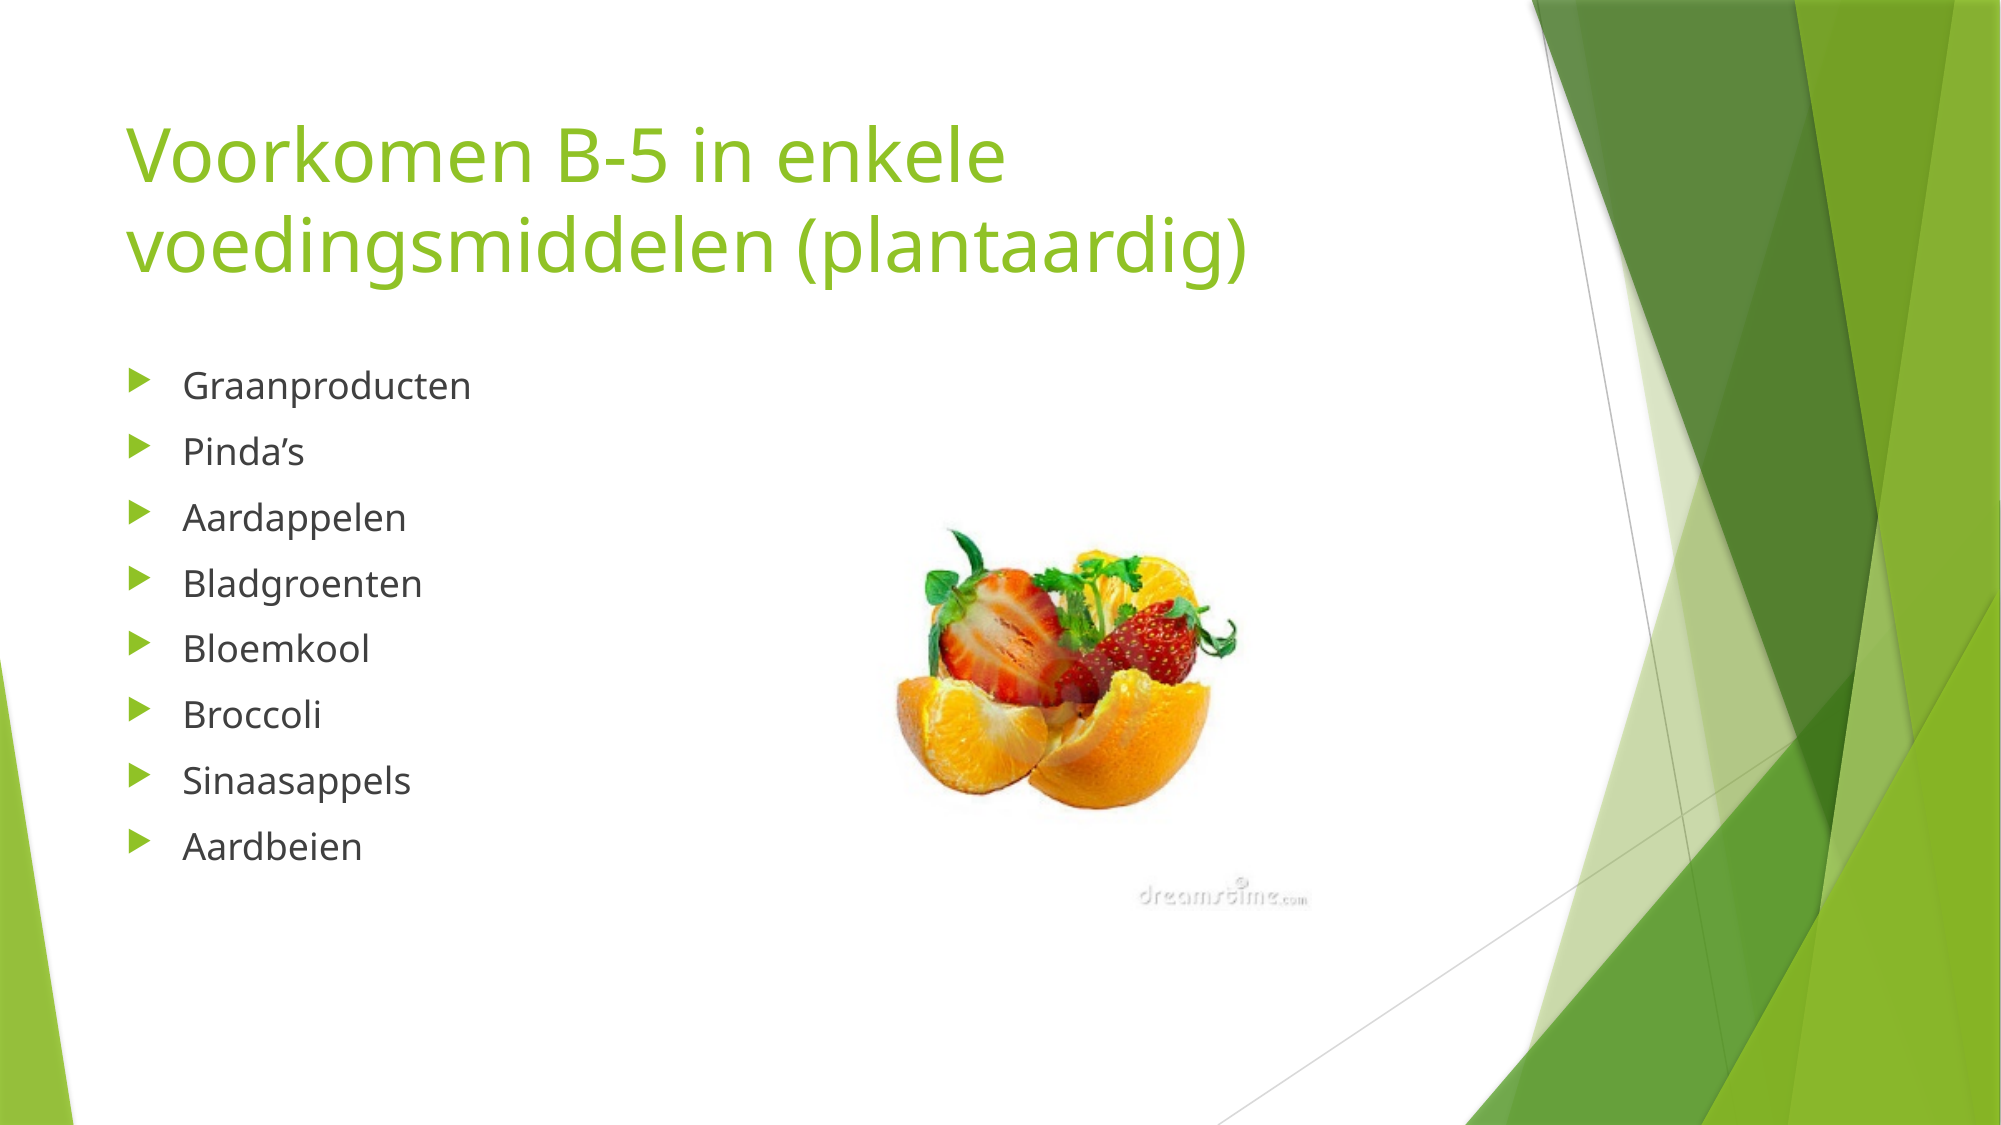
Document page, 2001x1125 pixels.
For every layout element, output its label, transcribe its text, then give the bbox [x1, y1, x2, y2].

list Graanproducten Pinda’s Aardappelen Bladgroenten Bloemkool Broccoli Sinaasappels Aardbeien [111, 354, 1522, 992]
picture [826, 425, 1313, 912]
title Voorkomen B-5 in enkele voedingsmiddelen (plantaardig) [111, 99, 1522, 317]
